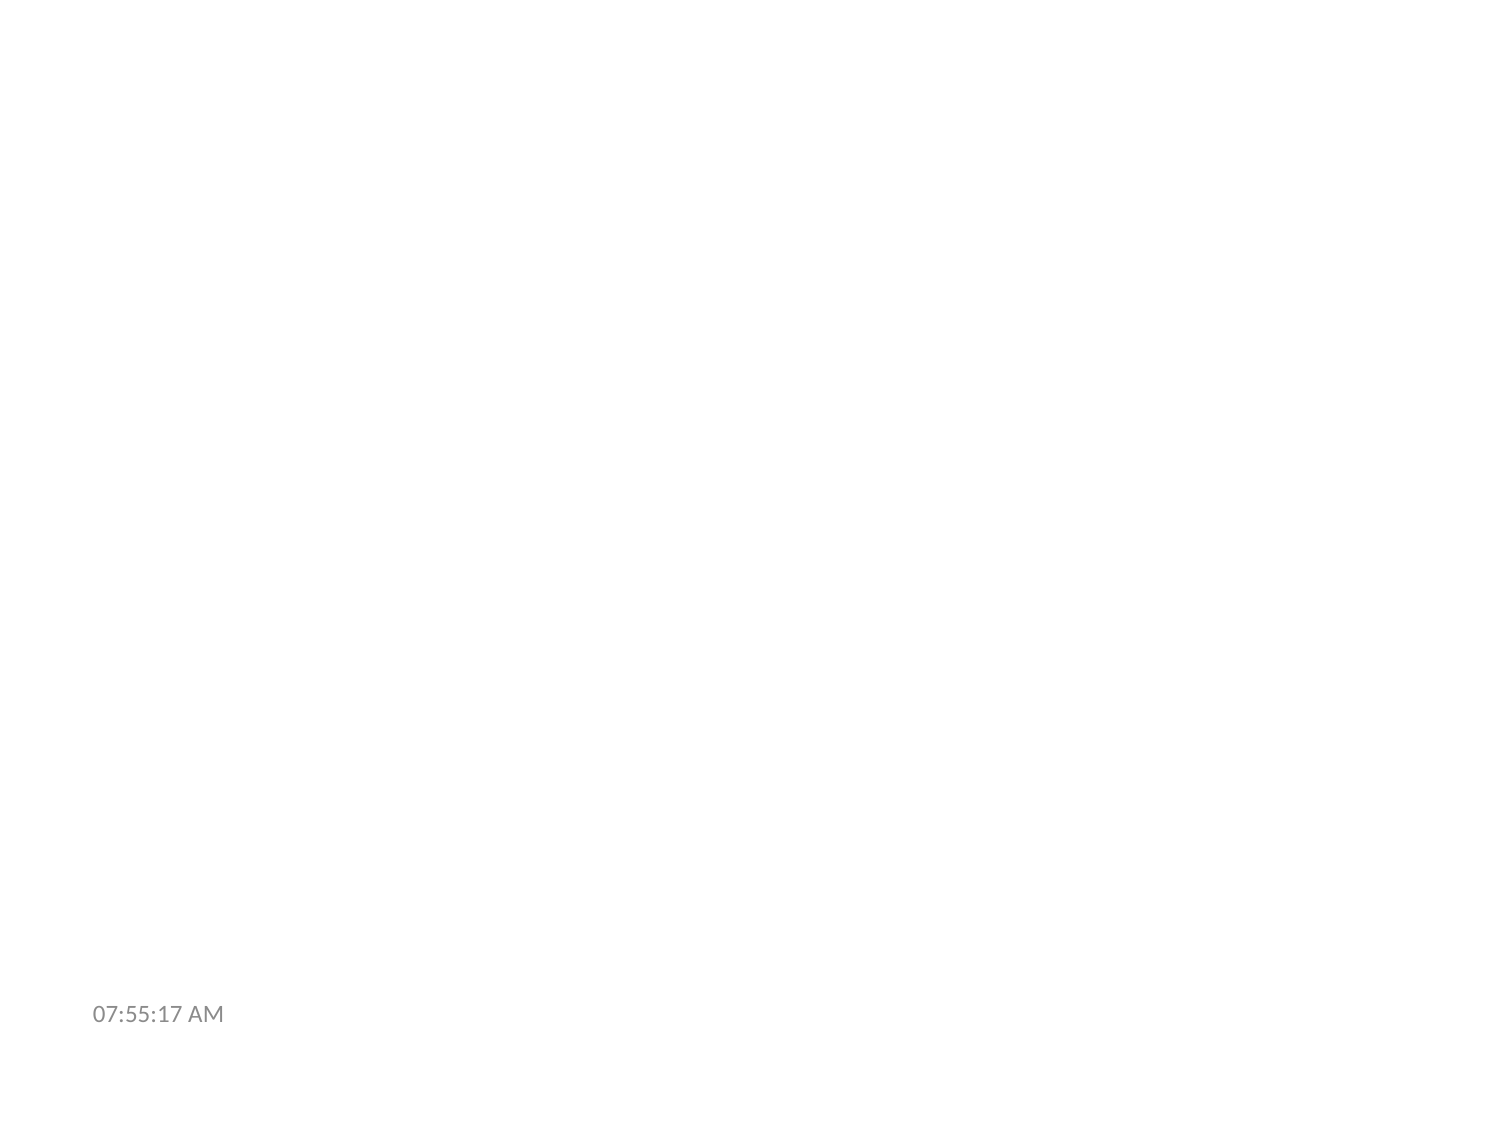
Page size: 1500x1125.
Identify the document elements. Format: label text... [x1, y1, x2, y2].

text_box 3:35:09 PM [77, 982, 428, 1043]
